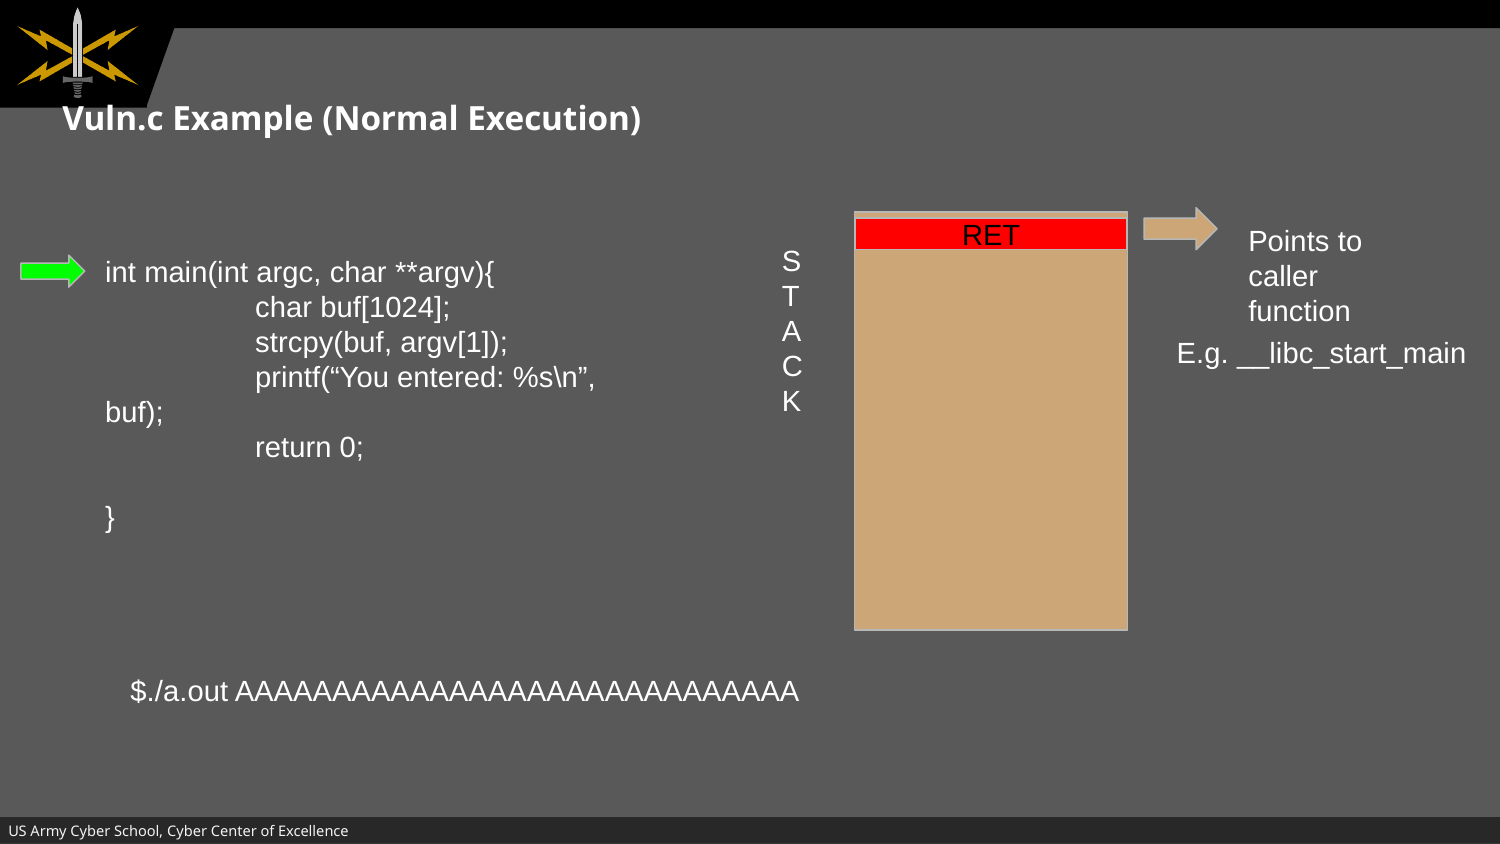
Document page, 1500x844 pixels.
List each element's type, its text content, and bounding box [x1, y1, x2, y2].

title Vuln.c Example (Normal Execution) [51, 72, 1449, 167]
text_box [1144, 207, 1218, 250]
text_box E.g. __libc_start_main [1161, 319, 1490, 394]
text_box Points to caller function [1233, 207, 1444, 301]
text_box STACK [766, 227, 810, 586]
text_box [20, 255, 85, 288]
picture [5, 3, 151, 102]
text_box int main(int argc, char **argv){ char buf[1024]; strcpy(buf, argv[1]); printf(“You entered: %s\n”, buf); return 0; } [90, 238, 622, 542]
text_box RET [855, 217, 1127, 250]
text_box [854, 212, 1128, 631]
text_box $./a.out AAAAAAAAAAAAAAAAAAAAAAAAAAAAA [115, 657, 943, 732]
